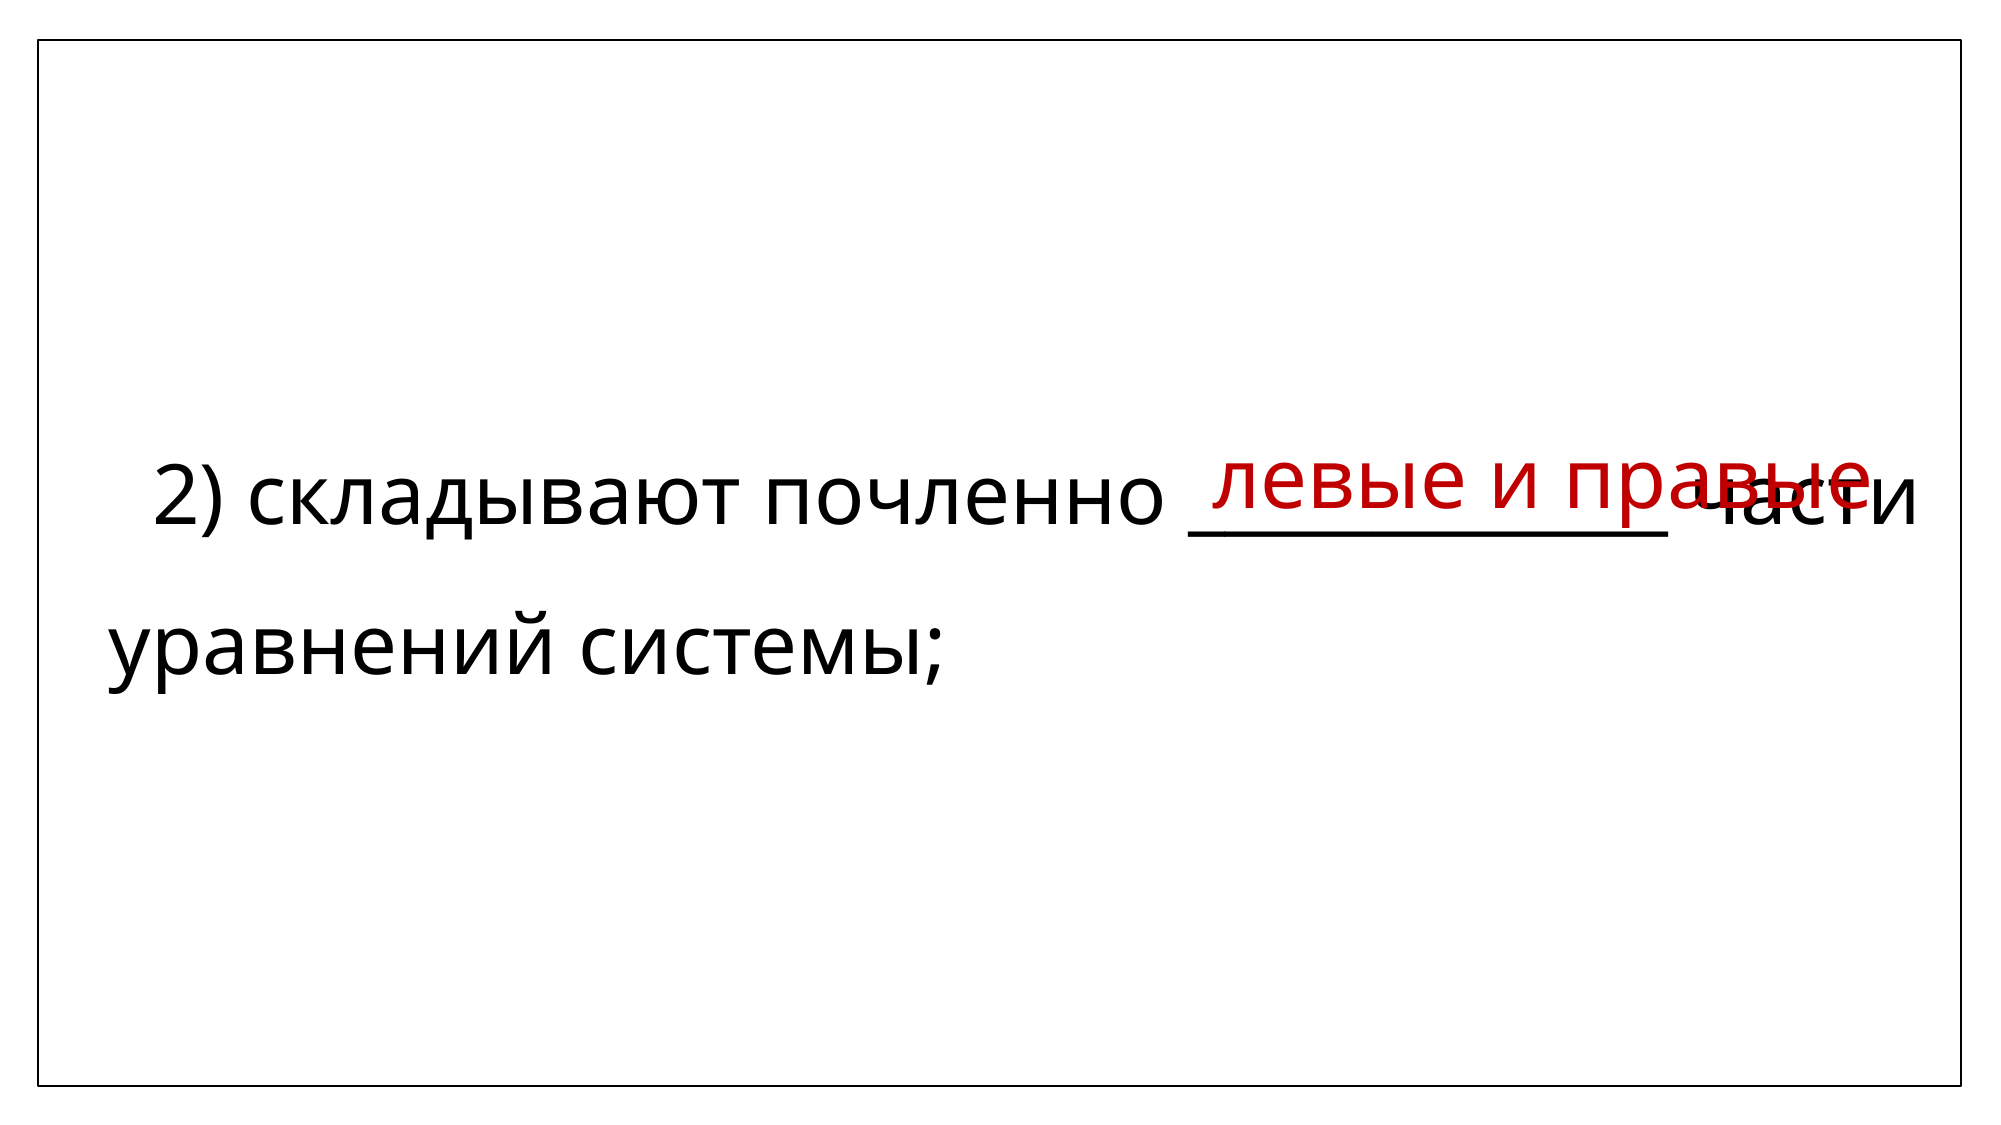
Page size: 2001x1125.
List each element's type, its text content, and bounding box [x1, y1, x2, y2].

list 2) складывают почленно _____________ части уравнений системы; [86, 384, 1944, 916]
text_box левые и правые [1197, 417, 2000, 533]
